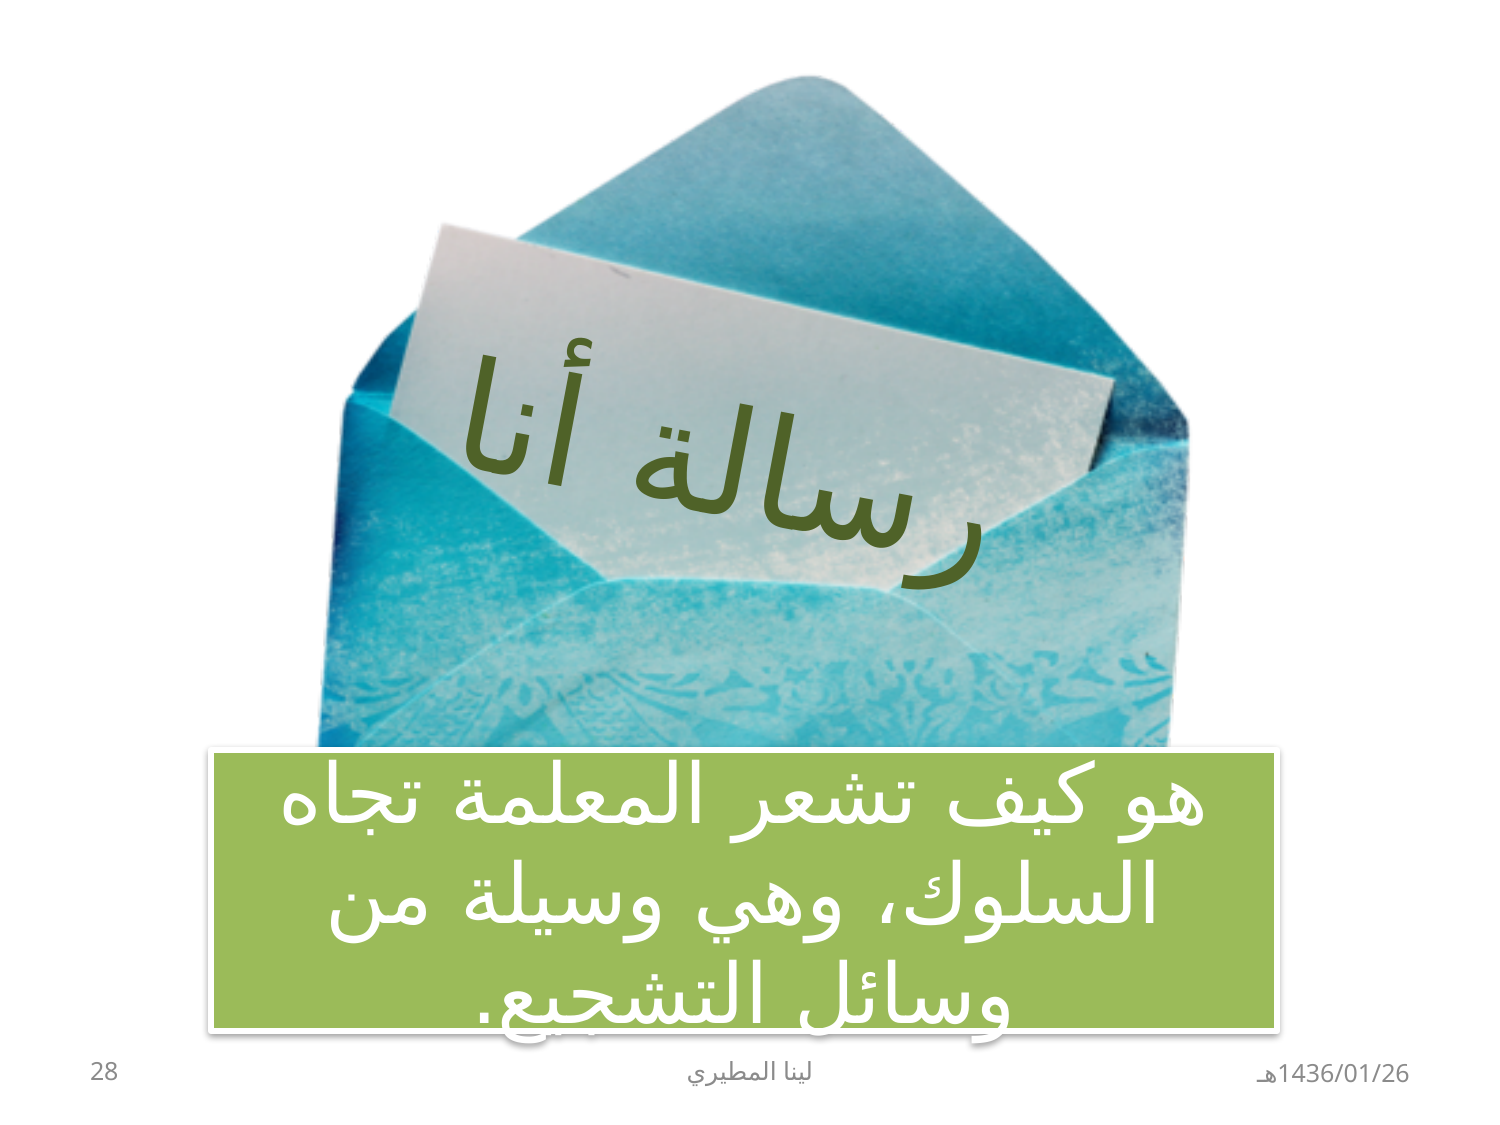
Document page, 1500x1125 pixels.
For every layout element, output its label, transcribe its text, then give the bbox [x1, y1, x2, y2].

text_box هو كيف تشعر المعلمة تجاه السلوك، وهي وسيلة من وسائل التشجيع. [208, 980, 1280, 1034]
slide_number 28 [75, 1042, 425, 1103]
footer لينا المطيري [512, 1042, 988, 1103]
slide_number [1074, 1042, 1425, 1103]
picture [58, 0, 1348, 973]
